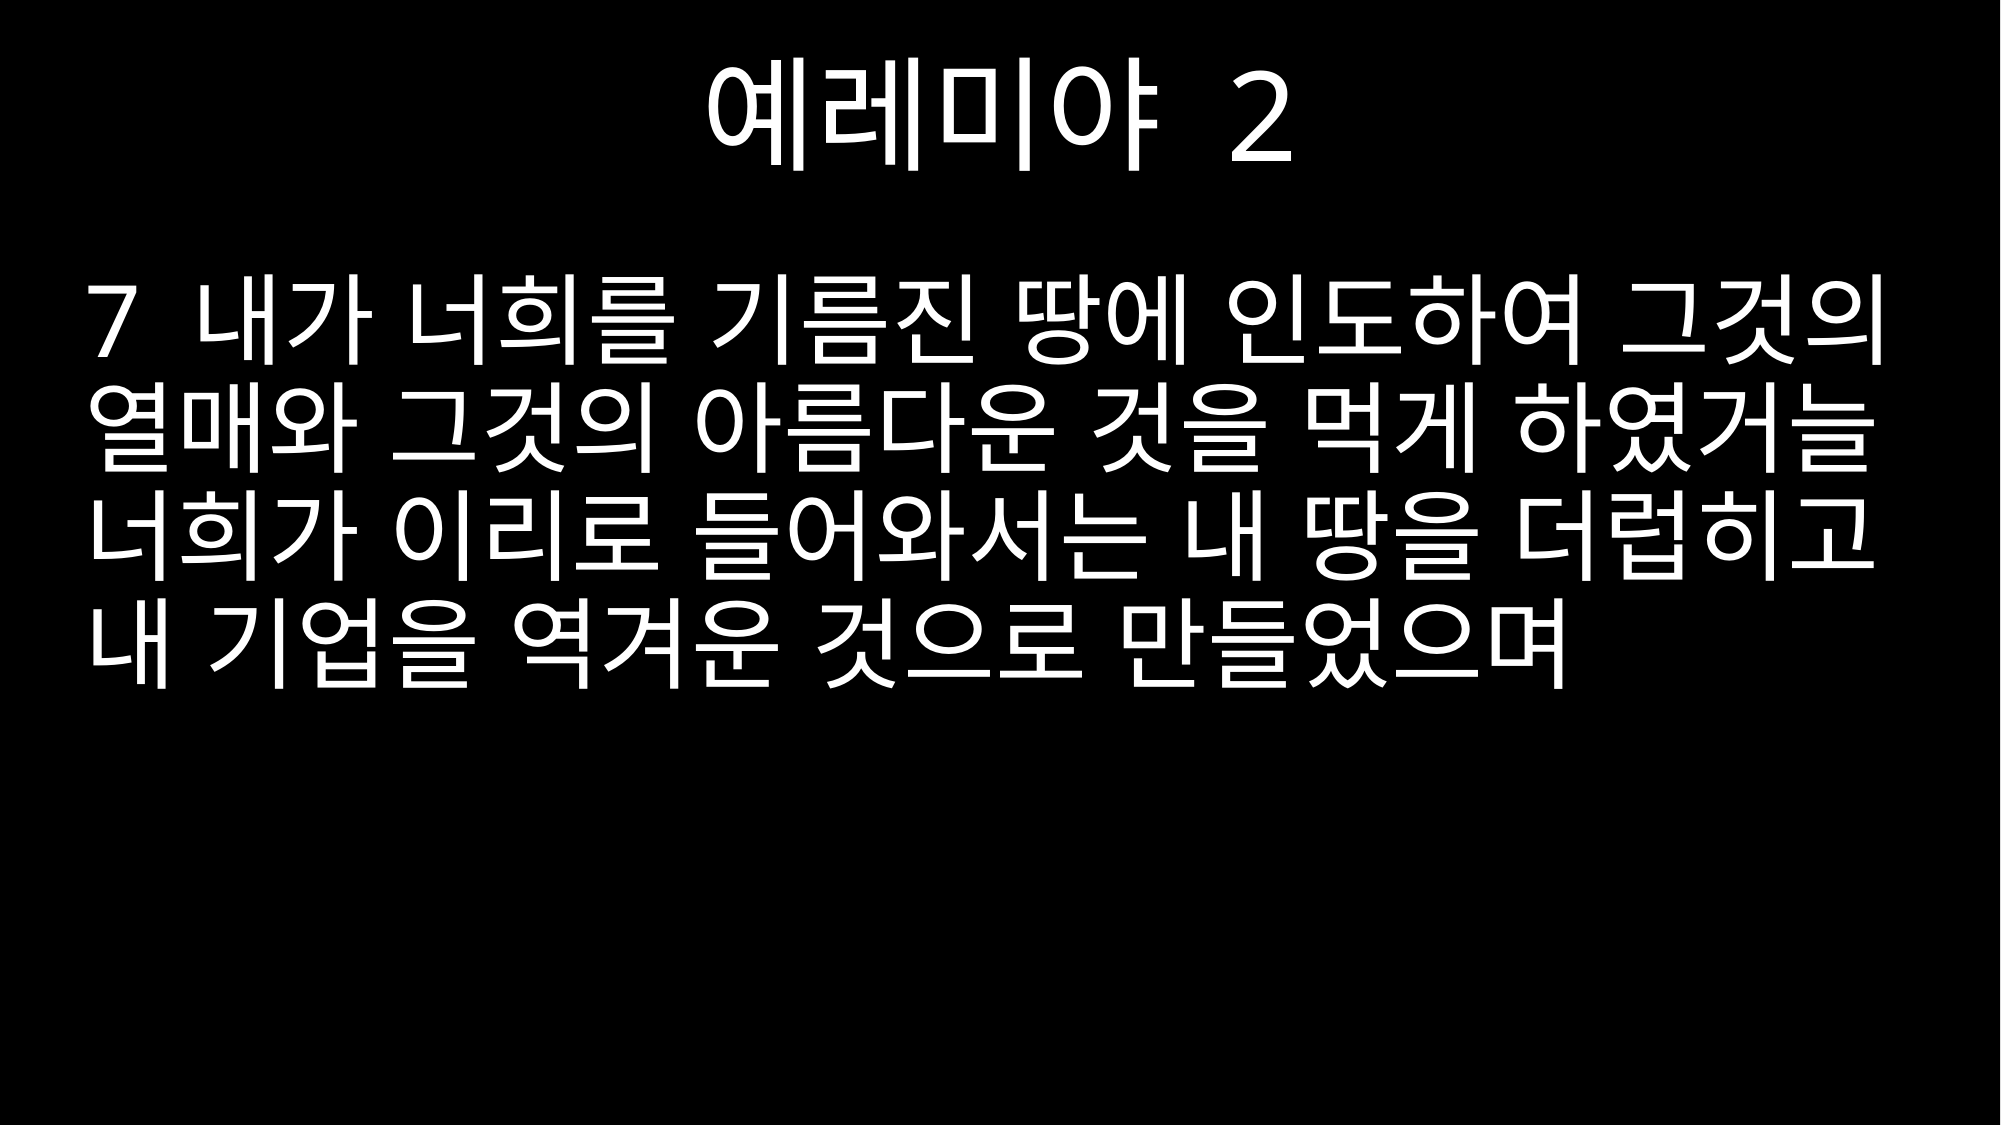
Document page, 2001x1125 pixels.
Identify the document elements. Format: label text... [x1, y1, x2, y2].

list 7 내가 너희를 기름진 땅에 인도하여 그것의 열매와 그것의 아름다운 것을 먹게 하였거늘 너희가 이리로 들어와서는 내 땅을 더럽히고 내 기업을 역겨운 것으로 만들었으며 [69, 263, 1953, 423]
picture [0, 0, 2001, 1125]
footer 예레미야 2 [0, 32, 2000, 192]
